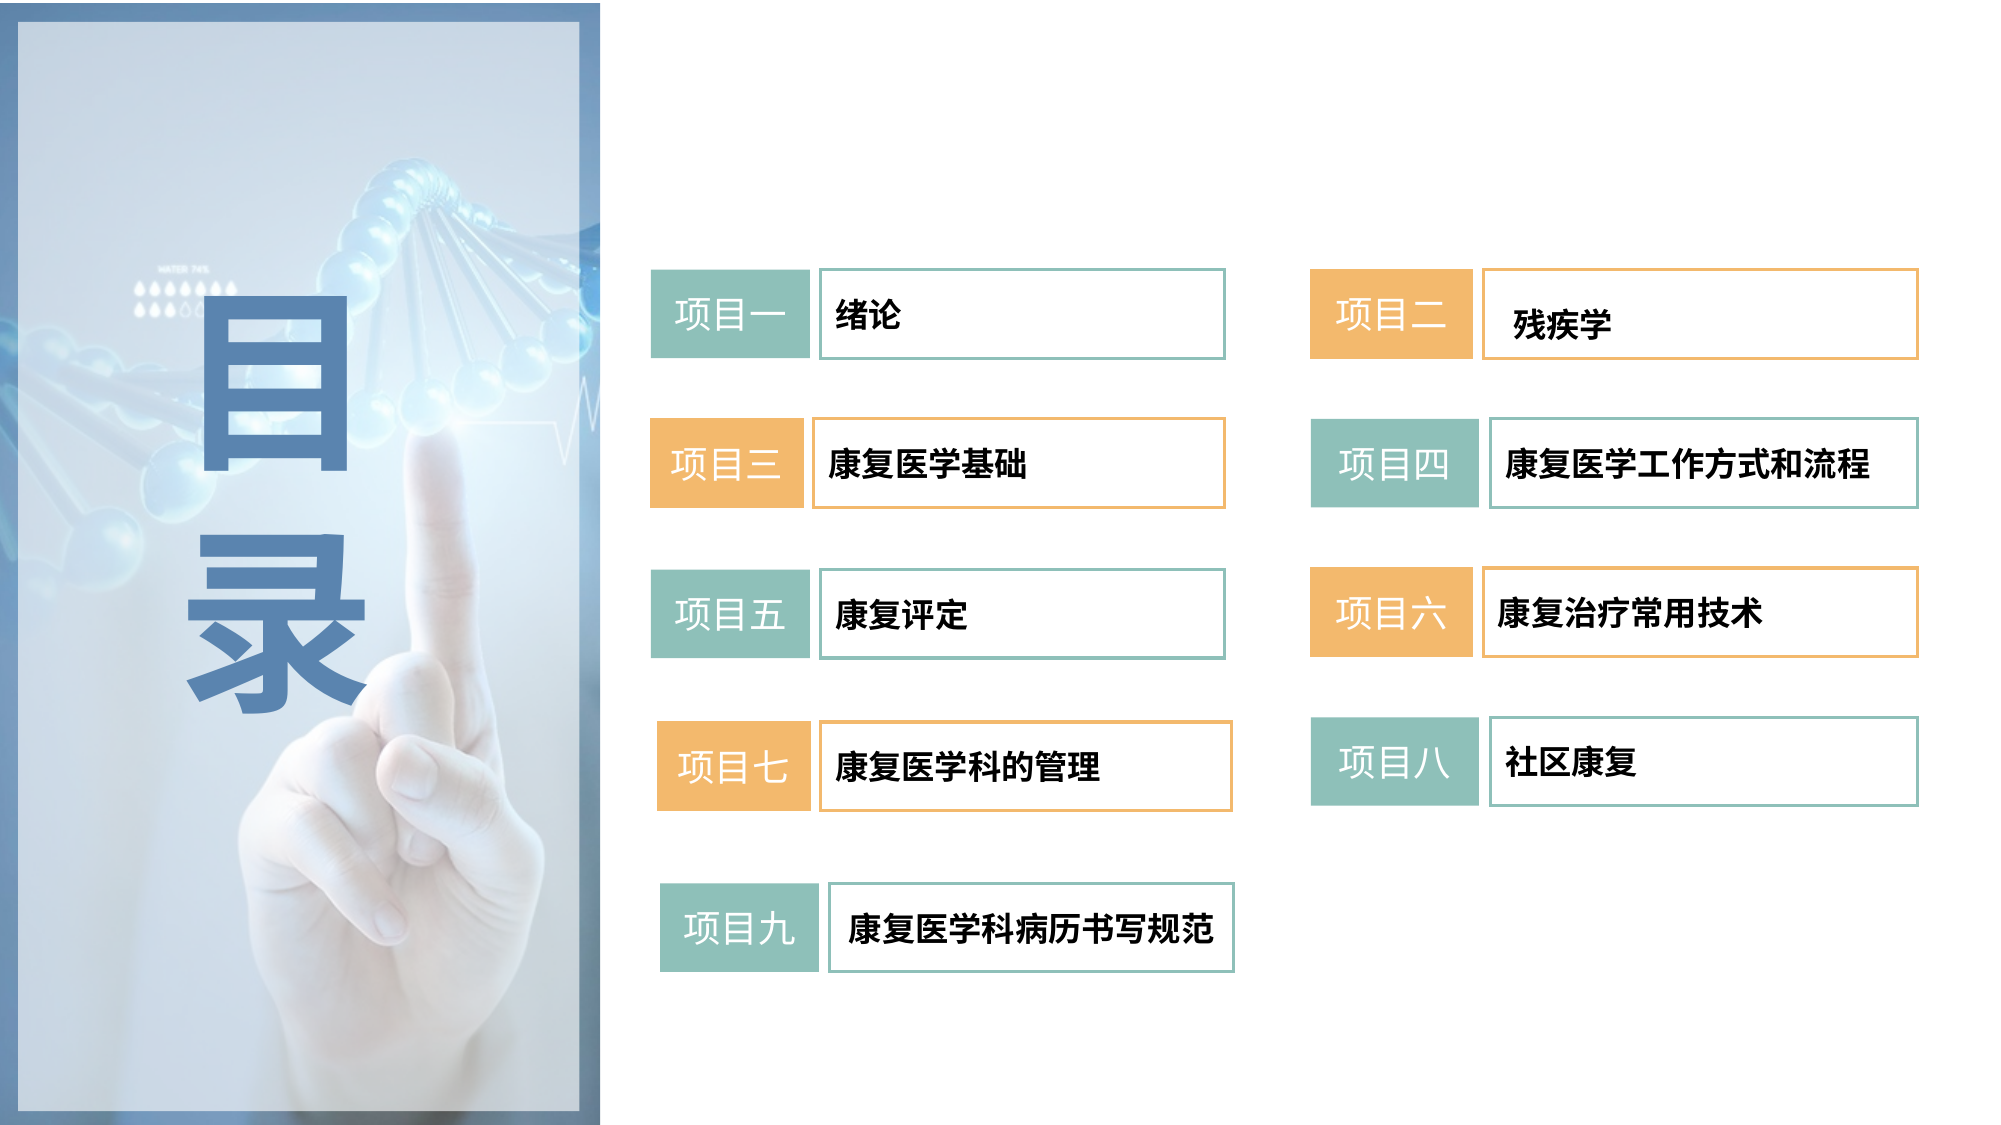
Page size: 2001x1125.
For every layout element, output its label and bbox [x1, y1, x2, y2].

text_box [1310, 717, 1918, 806]
text_box [659, 883, 1234, 972]
text_box [1310, 269, 1918, 359]
text_box [1310, 418, 1918, 508]
picture [0, 3, 601, 1125]
text_box [1310, 568, 1918, 657]
text_box [650, 569, 1225, 659]
text_box [650, 418, 1225, 508]
text_box [650, 269, 1225, 359]
text_box [657, 721, 1232, 811]
